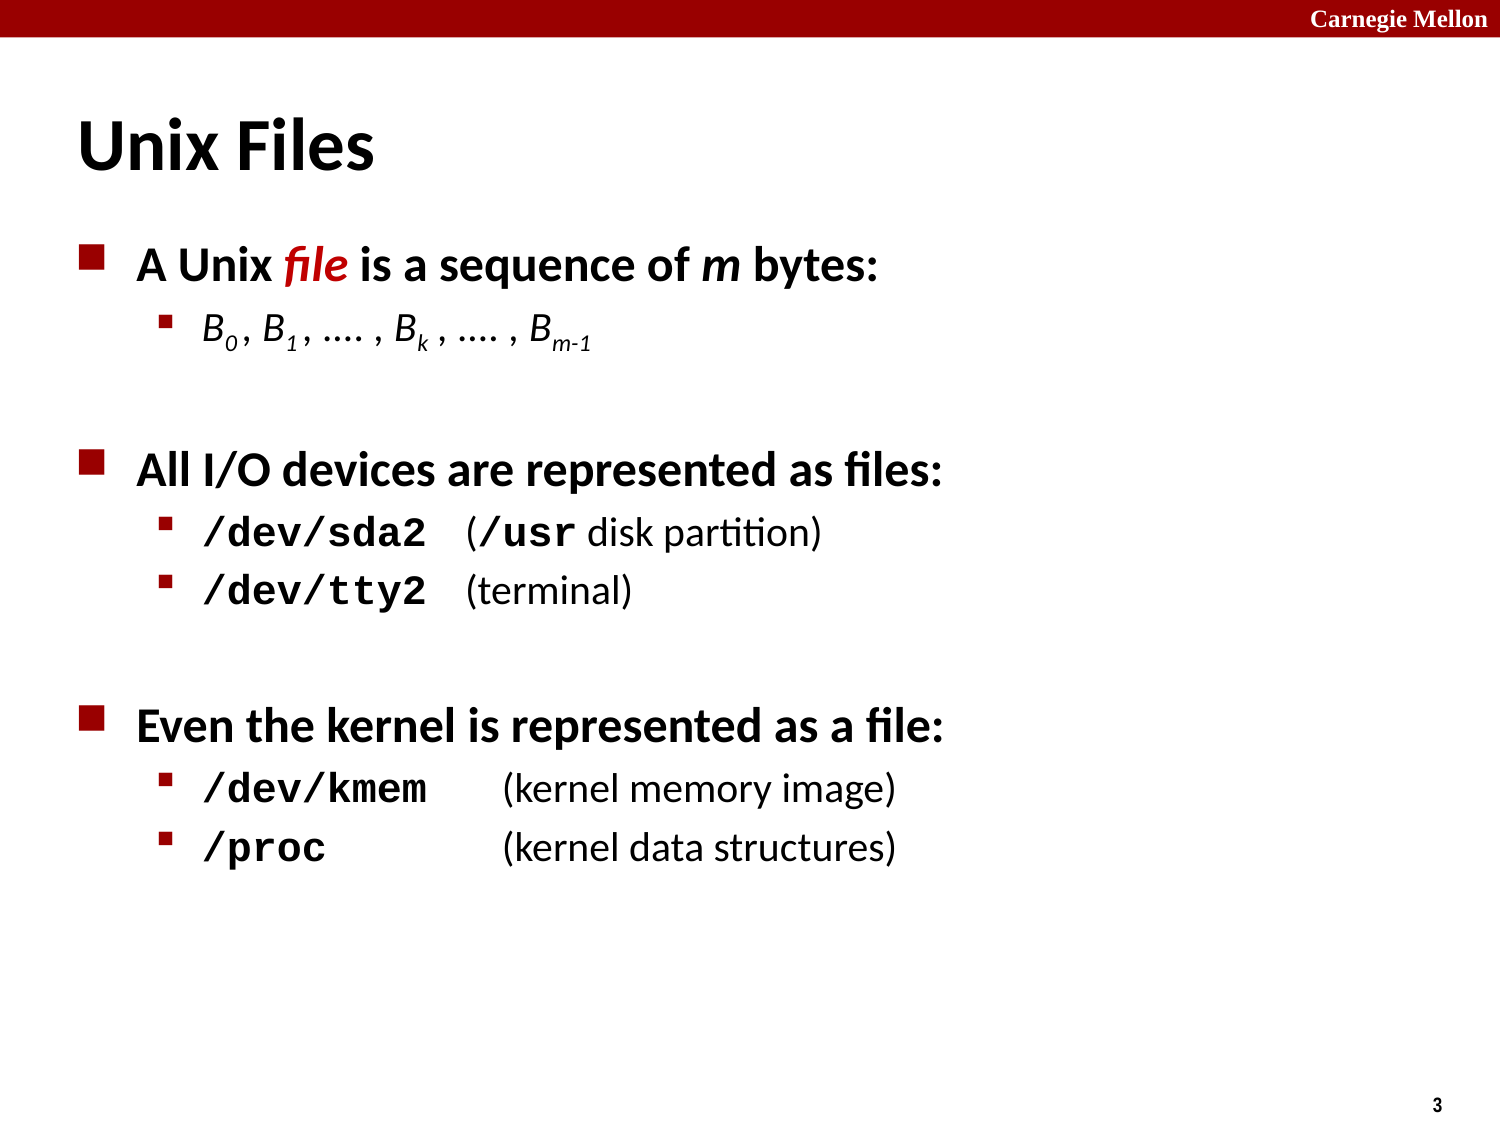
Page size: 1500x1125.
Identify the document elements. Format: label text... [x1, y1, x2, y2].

title Unix Files [62, 93, 476, 188]
list A Unix file is a sequence of m bytes: B0 , B1 , .... , Bk , .... , Bm-1 All I/O devices are represented as files: /dev/sda2 (/usr disk partition) /dev/tty2 (terminal) Even the kernel is represented as a file: /dev/kmem (kernel memory image) /proc (kernel data structures) [64, 223, 1361, 1040]
